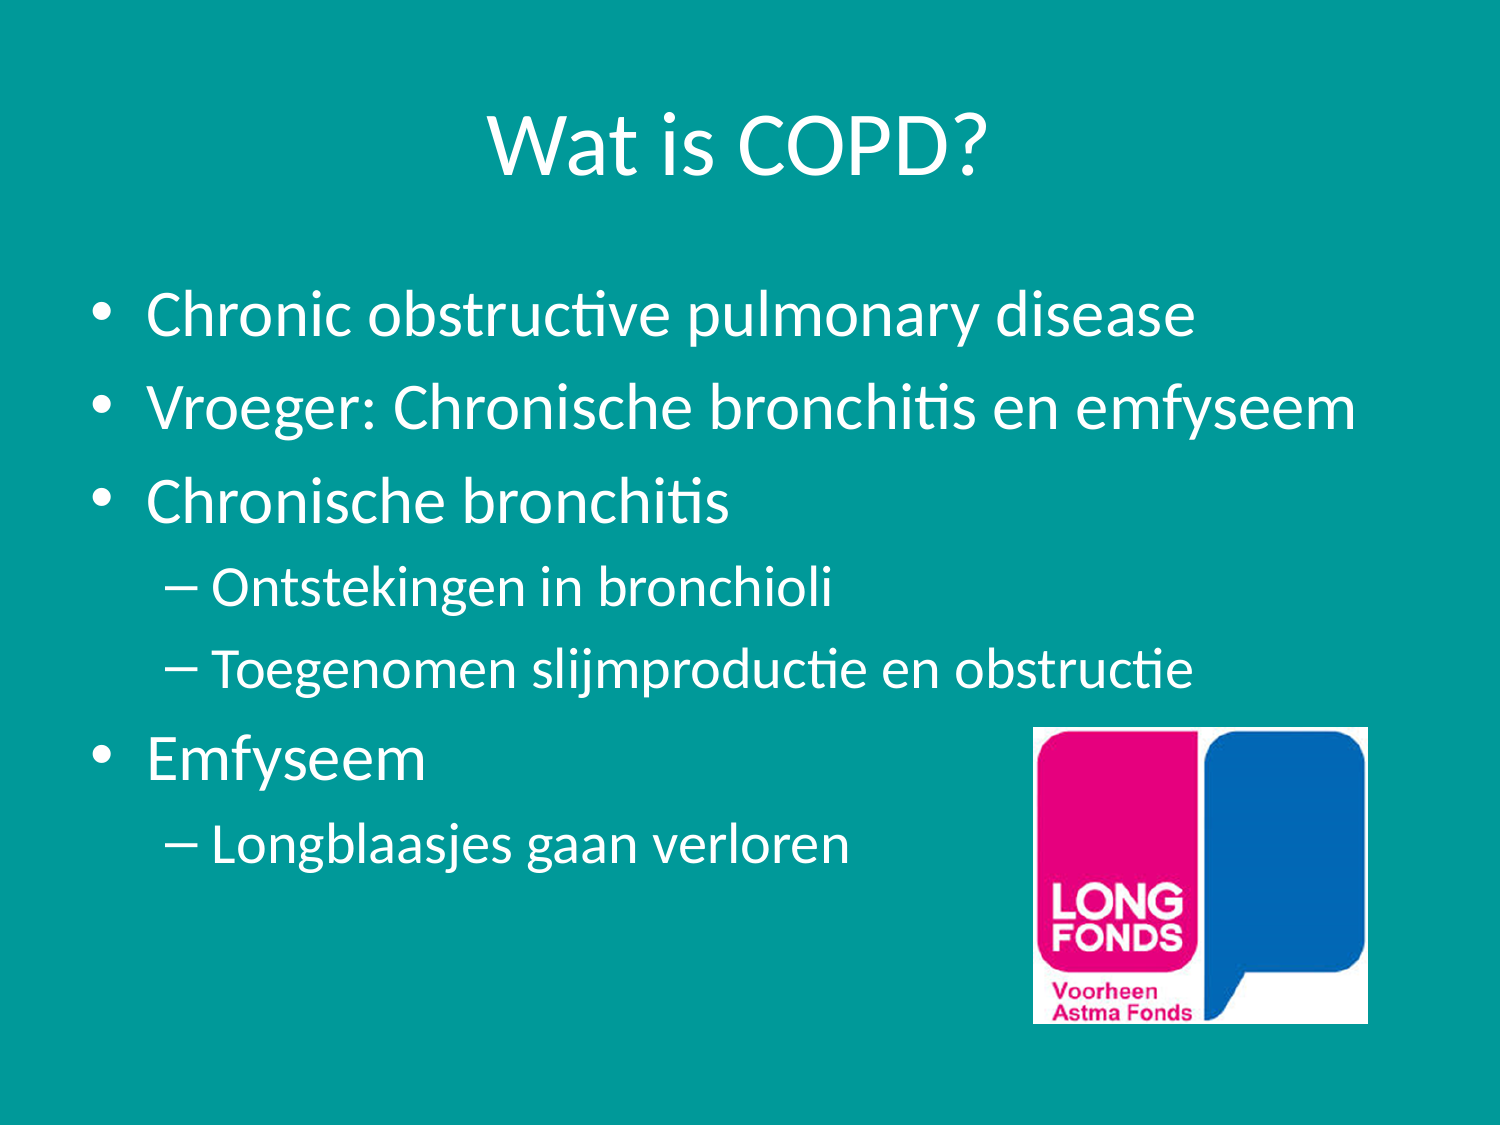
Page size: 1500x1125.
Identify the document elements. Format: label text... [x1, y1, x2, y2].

picture [1033, 727, 1368, 1024]
list Chronic obstructive pulmonary disease Vroeger: Chronische bronchitis en emfyseem Chronische bronchitis Ontstekingen in bronchioli Toegenomen slijmproductie en obstructie Emfyseem Longblaasjes gaan verloren [75, 262, 1425, 1005]
title Wat is COPD? [75, 45, 1425, 233]
